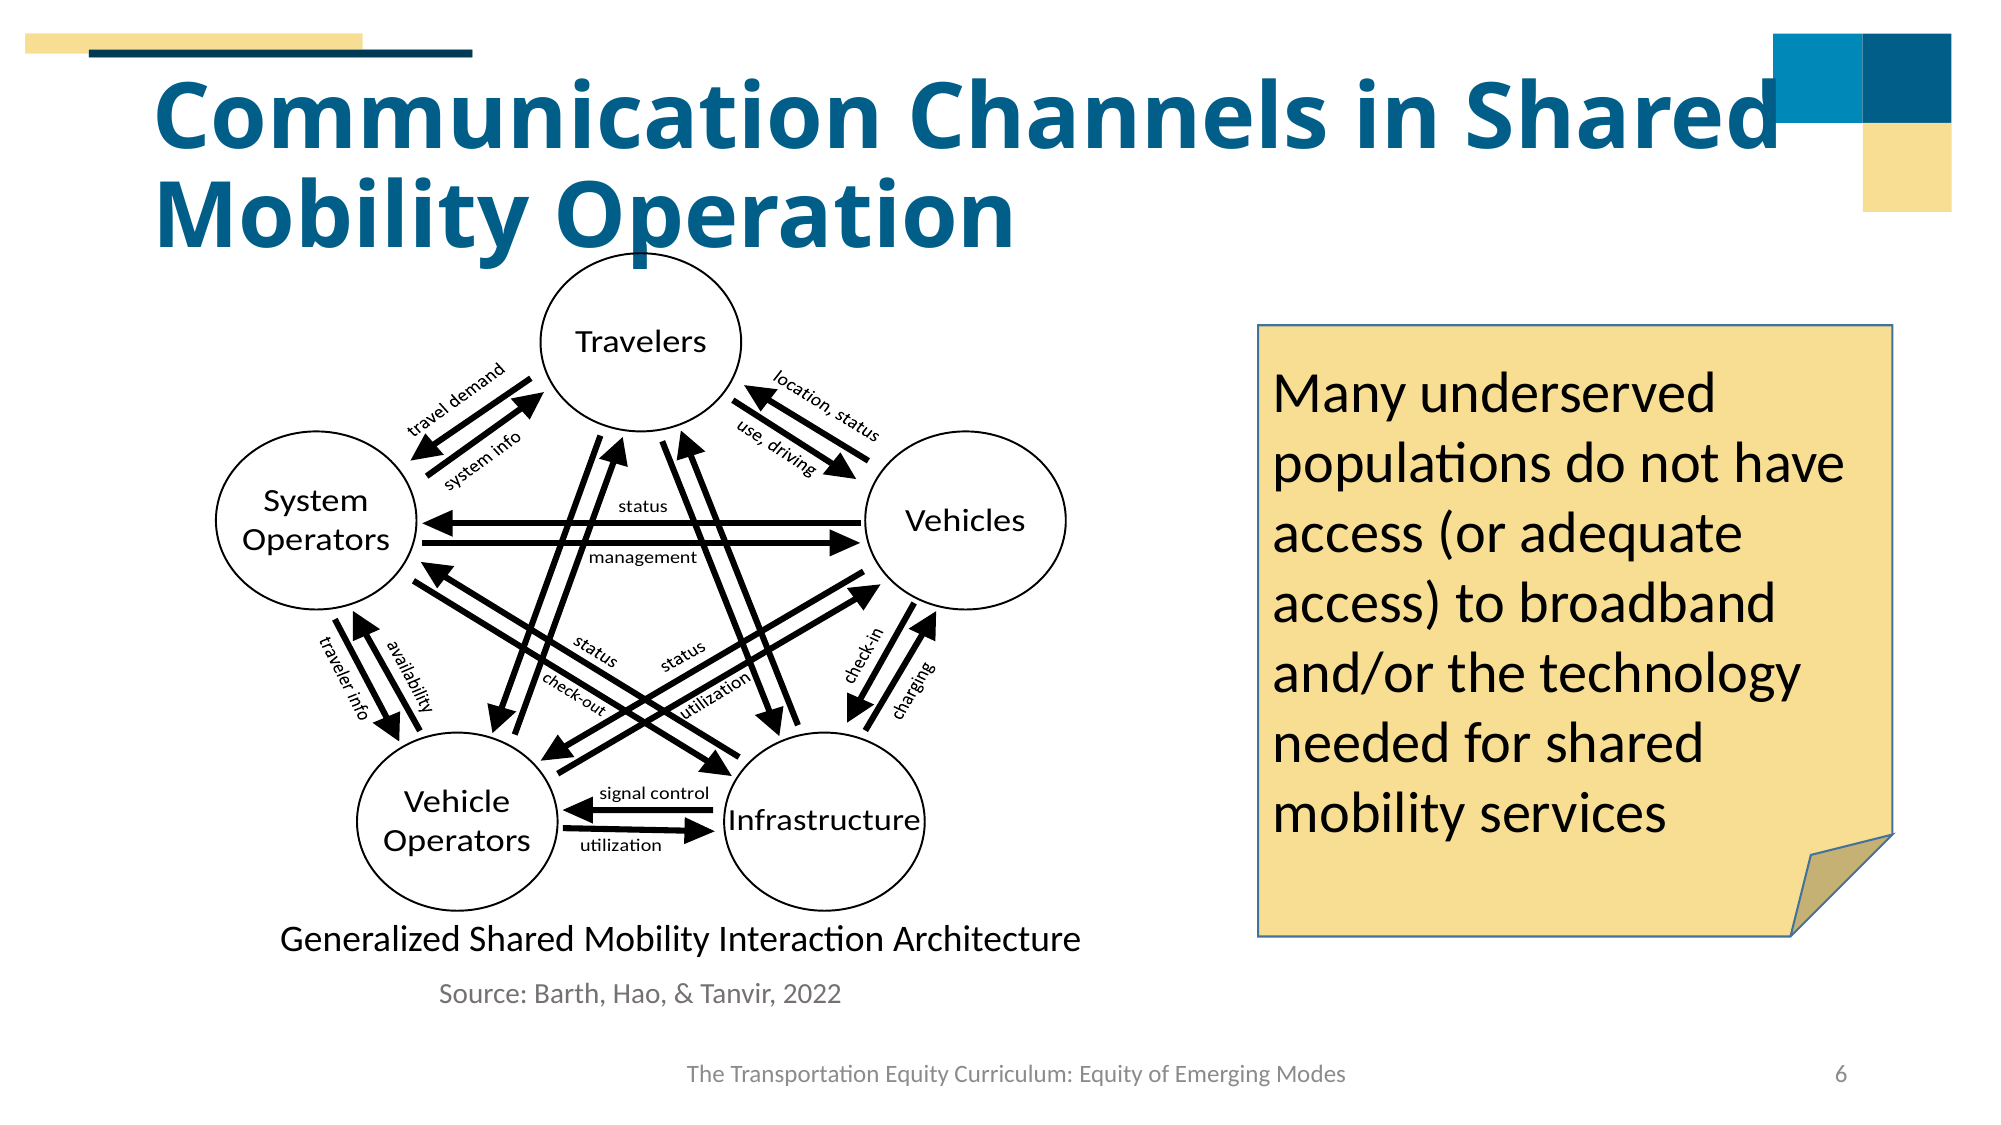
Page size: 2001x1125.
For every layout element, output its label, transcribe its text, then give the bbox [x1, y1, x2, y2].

text_box Source: Barth, Hao, & Tanvir, 2022 [416, 967, 866, 1017]
picture [214, 252, 1067, 912]
title Communication Channels in Shared Mobility Operation [137, 59, 1863, 278]
slide_number 6 [1412, 1042, 1863, 1103]
text_box Generalized Shared Mobility Interaction Architecture [226, 906, 1136, 967]
text_box Many underserved populations do not have access (or adequate access) to broadband and/or the technology needed for shared mobility services [1257, 324, 1896, 938]
footer The Transportation Equity Curriculum: Equity of Emerging Modes [662, 1042, 1372, 1103]
